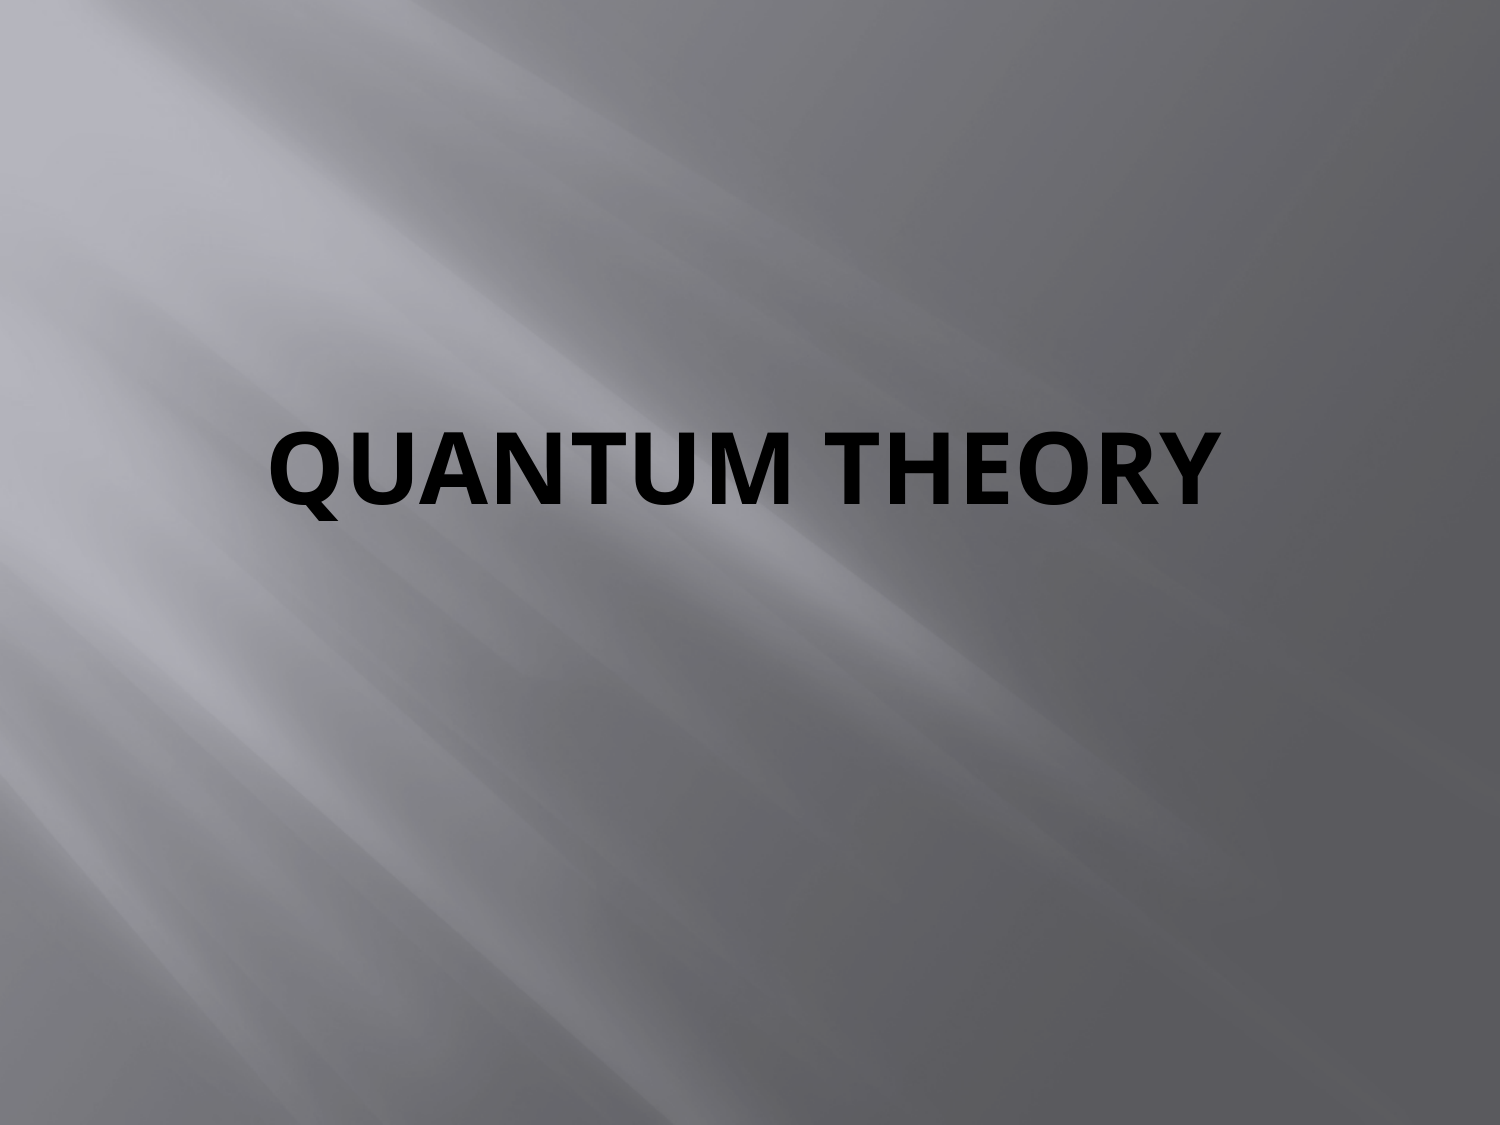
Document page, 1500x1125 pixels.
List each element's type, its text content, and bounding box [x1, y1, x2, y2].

title Quantum Theory [69, 224, 1420, 525]
